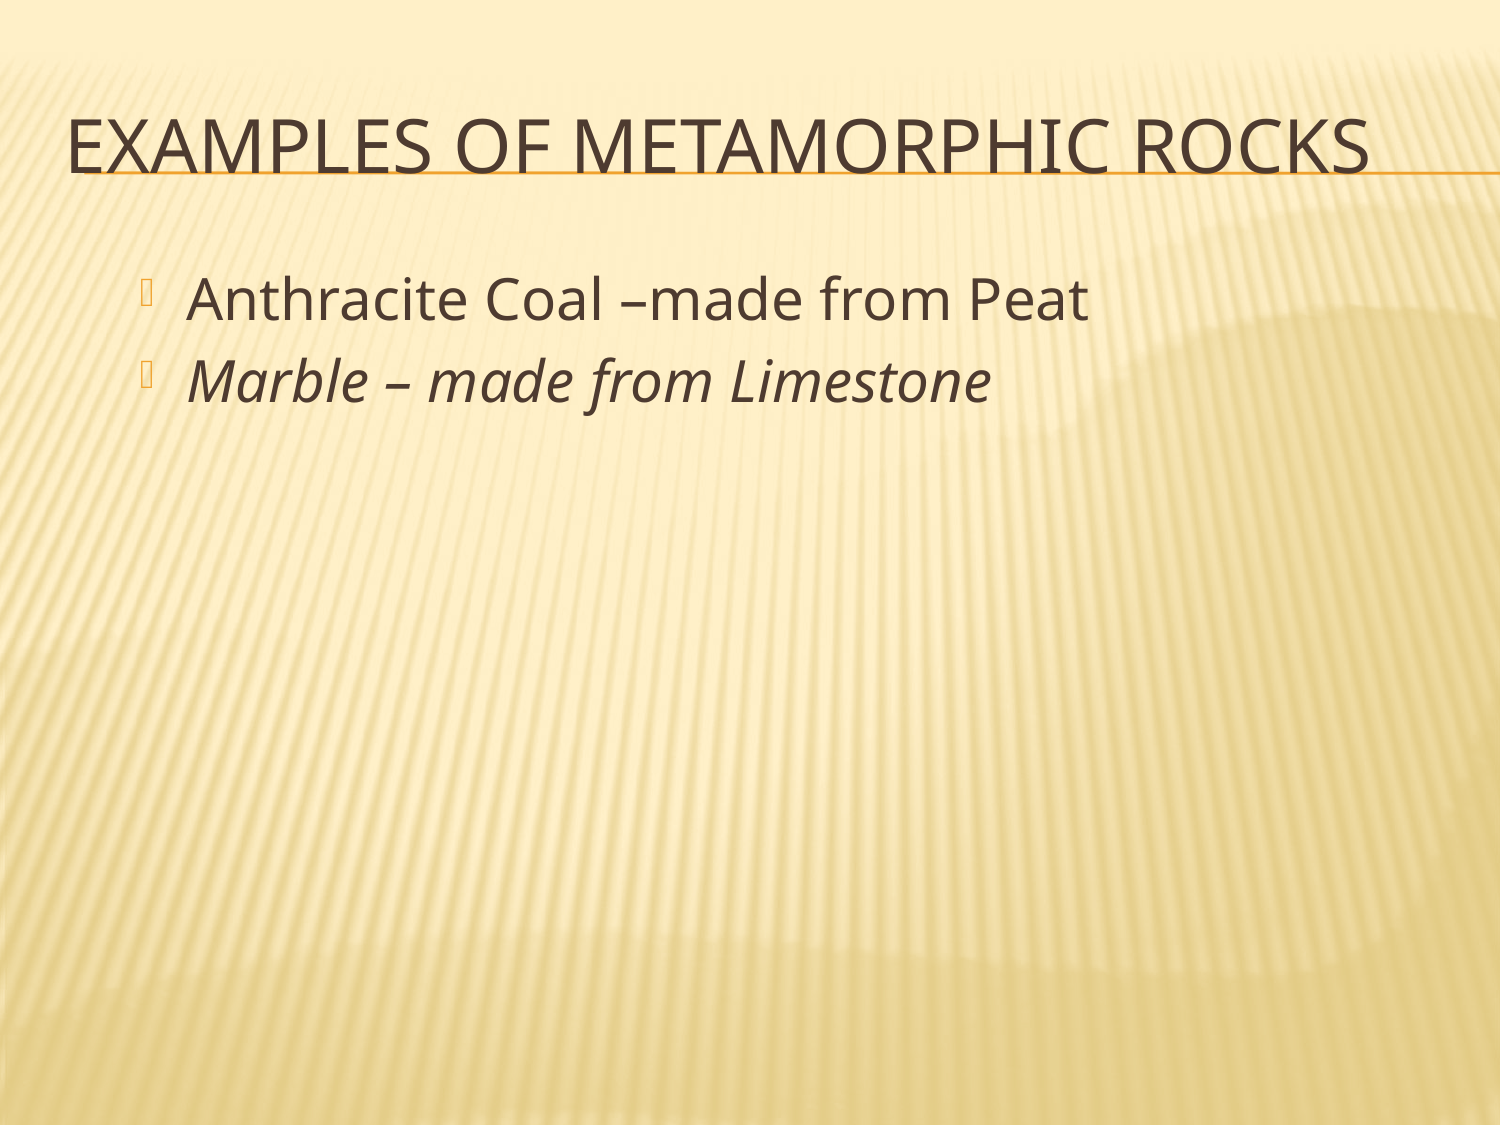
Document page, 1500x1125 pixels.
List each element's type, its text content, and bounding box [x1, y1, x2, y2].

list Anthracite Coal –made from Peat Marble – made from Limestone [50, 254, 1475, 998]
title Examples of metamorphic rocks [50, 75, 1475, 213]
